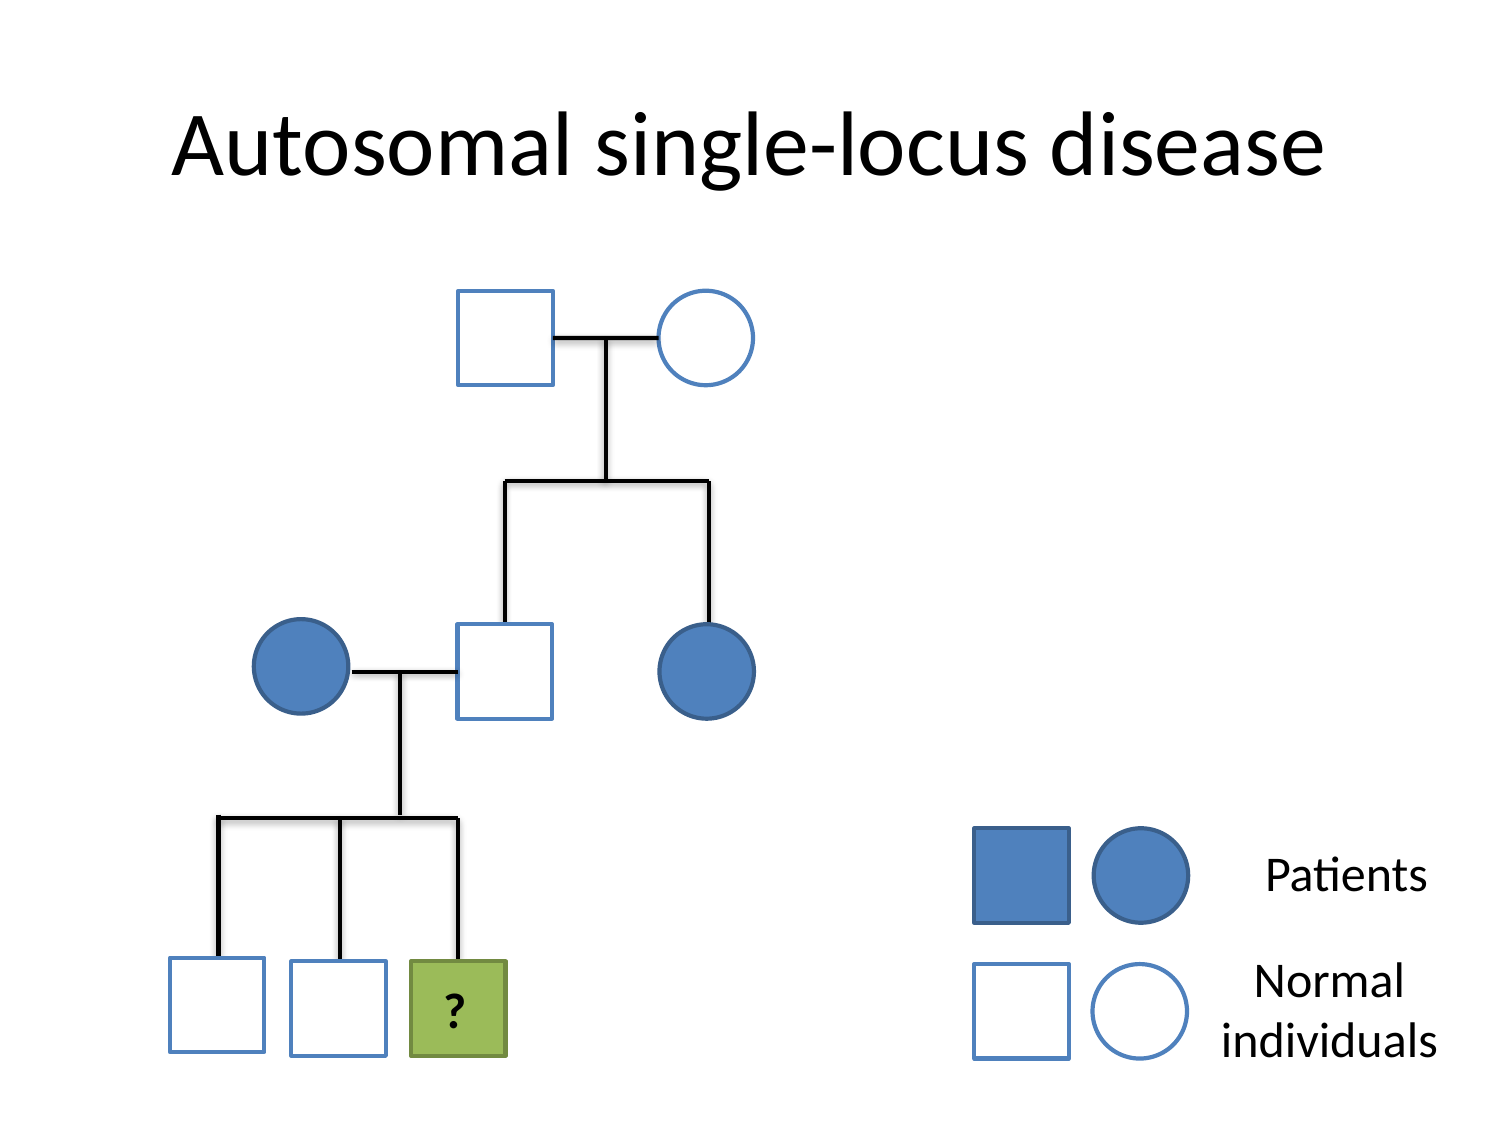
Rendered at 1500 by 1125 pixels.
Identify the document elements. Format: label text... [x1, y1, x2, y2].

text_box [168, 956, 266, 1054]
text_box [656, 288, 756, 388]
text_box [456, 289, 555, 387]
title Autosomal single-locus disease [75, 45, 1425, 233]
text_box [972, 962, 1071, 1061]
text_box Normal individuals [1188, 940, 1471, 1076]
text_box [455, 622, 554, 721]
text_box [251, 617, 351, 716]
text_box [409, 959, 508, 1058]
text_box [1090, 961, 1188, 1061]
text_box [972, 826, 1071, 925]
text_box [289, 959, 388, 1058]
text_box [1091, 826, 1191, 925]
text_box ? [428, 971, 488, 1046]
text_box [657, 622, 757, 721]
text_box Patients [1222, 834, 1471, 909]
